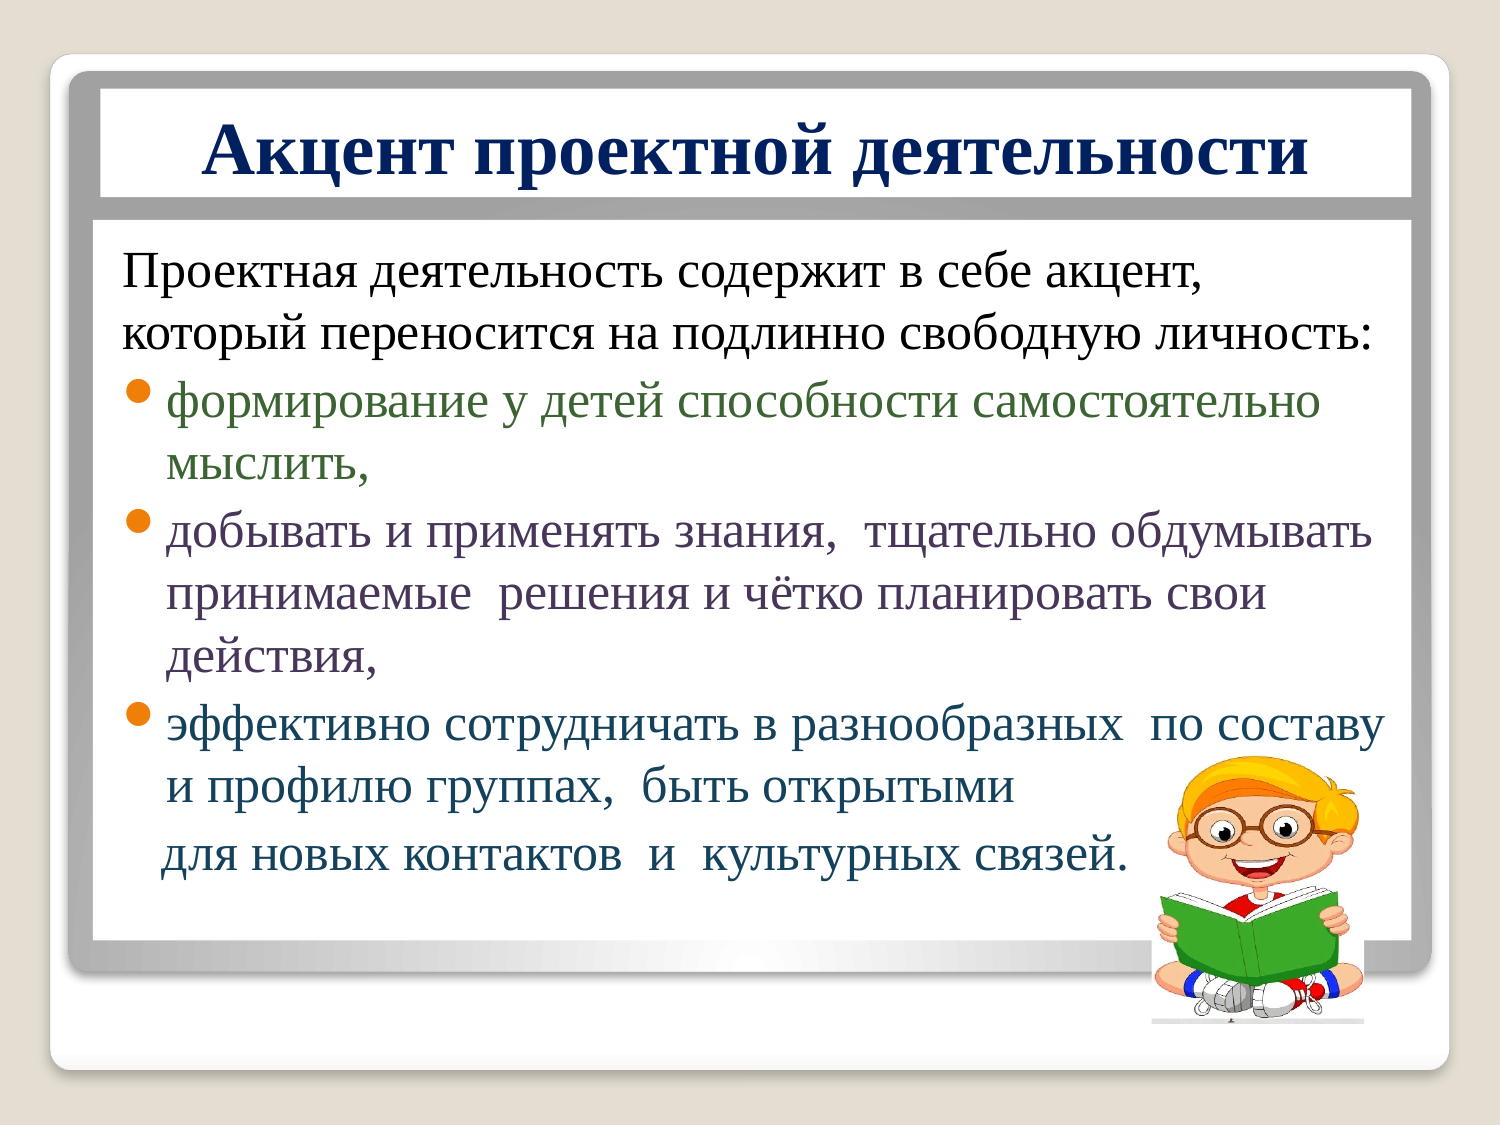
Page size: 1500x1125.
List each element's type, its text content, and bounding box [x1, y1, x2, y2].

title Акцент проектной деятельности [100, 88, 1412, 198]
picture [1151, 751, 1365, 1024]
list Проектная деятельность содержит в себе акцент, который переносится на подлинно свободную личность: формирование у детей способности самостоятельно мыслить, добывать и применять знания, тщательно обдумывать принимаемые решения и чётко планировать свои действия, эффективно сотрудничать в разнообразных по составу и профилю группах, быть открытыми для новых контактов и культурных связей. [92, 219, 1412, 941]
